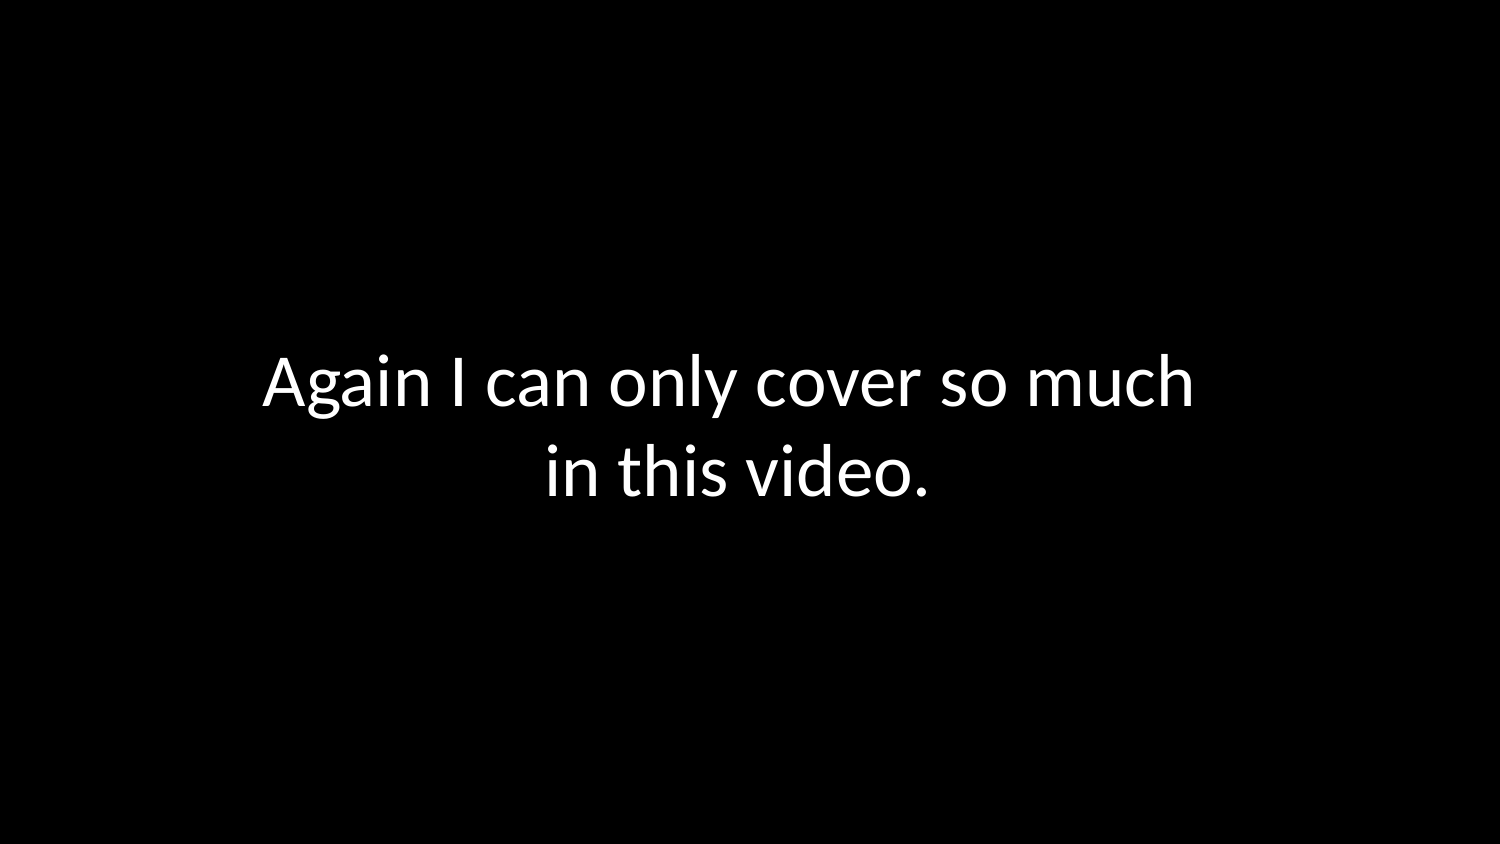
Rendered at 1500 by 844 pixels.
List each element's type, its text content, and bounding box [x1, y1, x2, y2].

title Again I can only cover so much in this video. [147, 257, 1329, 586]
